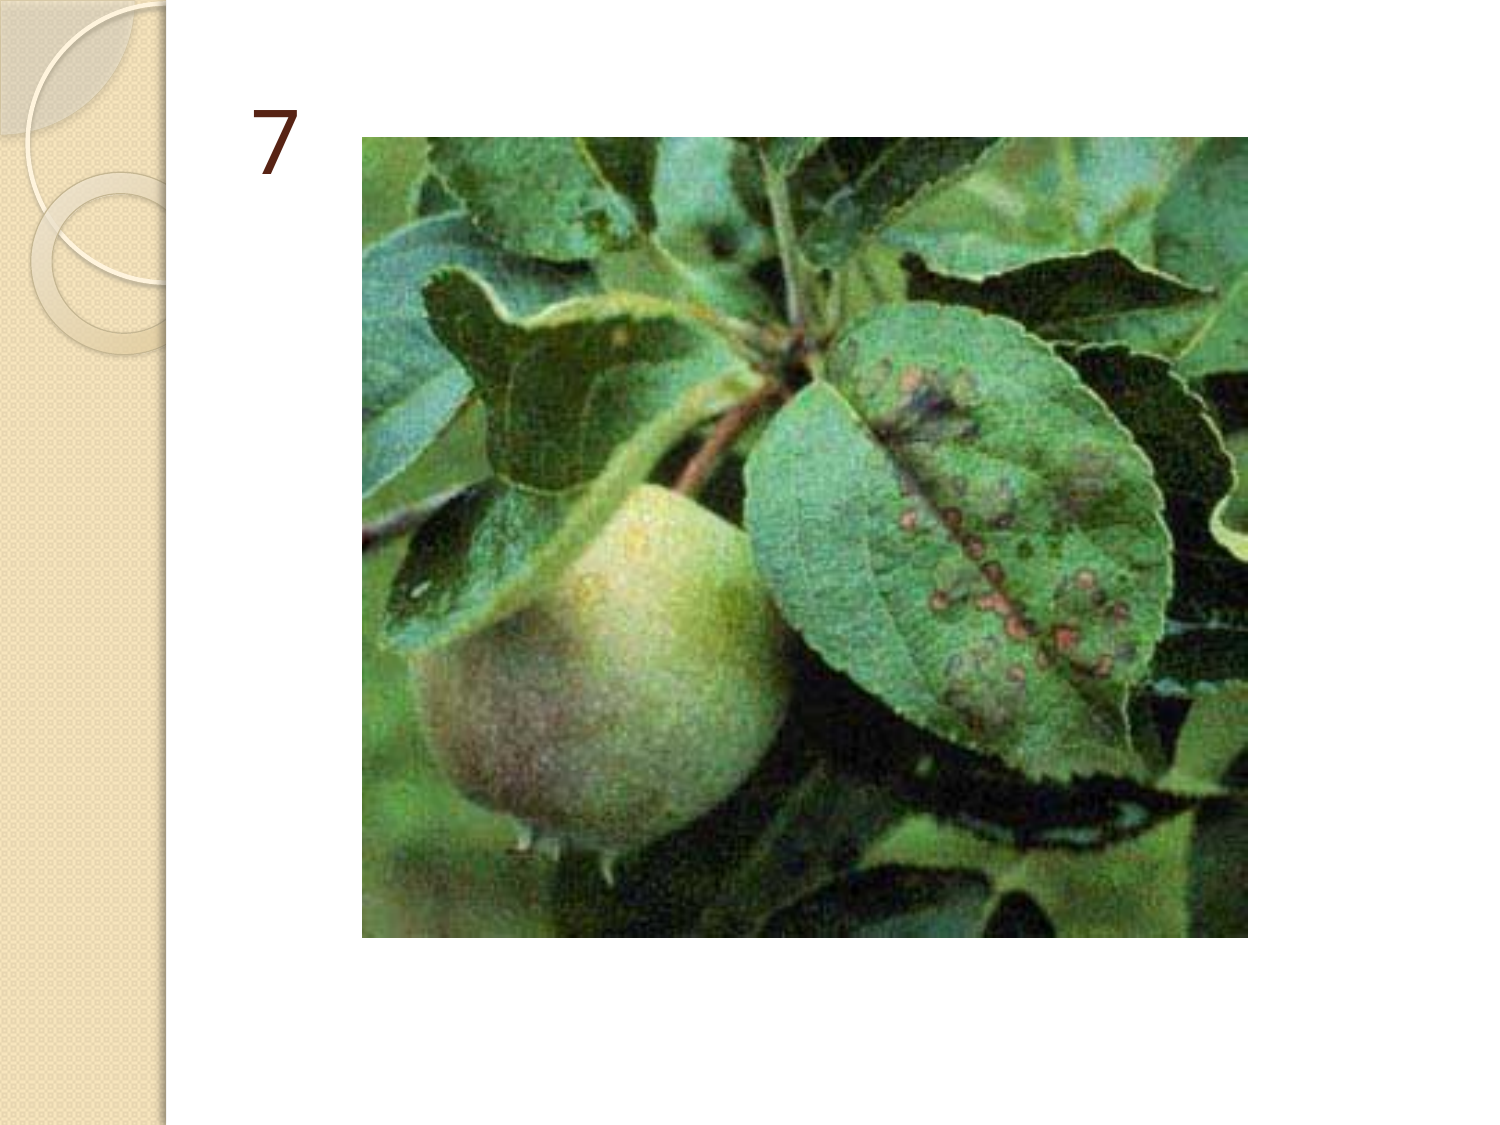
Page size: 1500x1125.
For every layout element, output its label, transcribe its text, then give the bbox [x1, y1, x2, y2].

title 7 [235, 45, 1466, 233]
picture [362, 137, 1248, 938]
